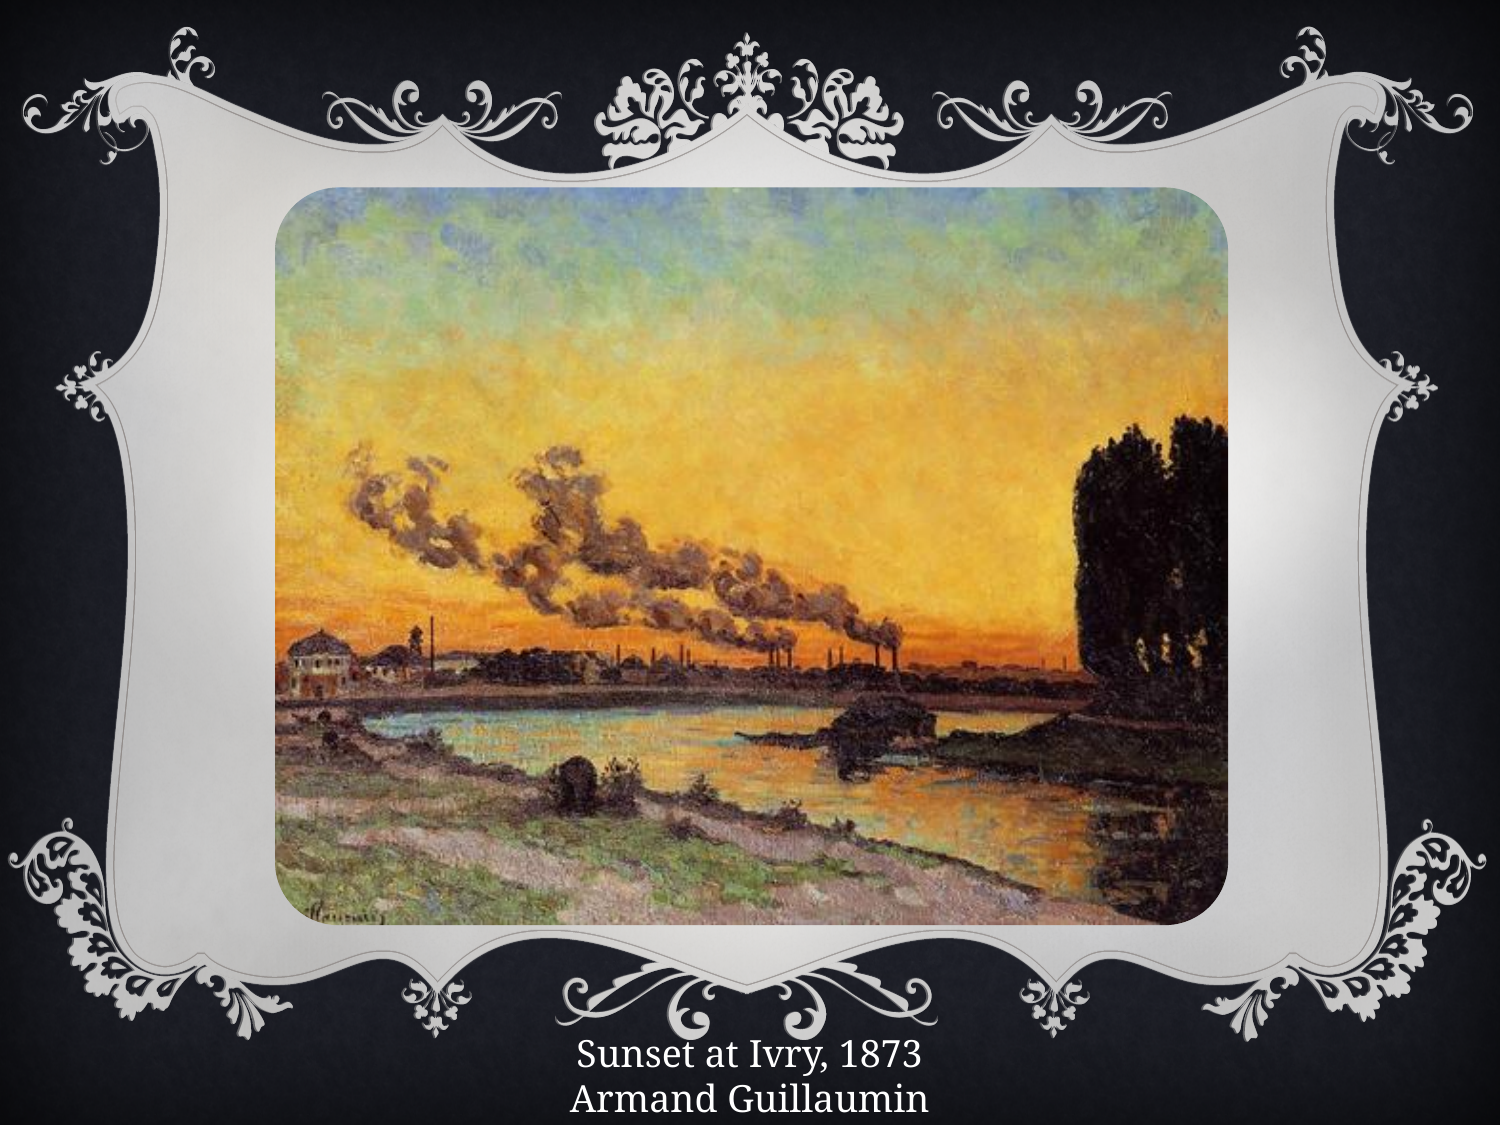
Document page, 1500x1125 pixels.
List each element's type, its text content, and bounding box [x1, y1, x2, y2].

picture [0, 0, 1500, 1022]
text_box Sunset at Ivry, 1873 Armand Guillaumin [0, 1022, 1500, 1125]
